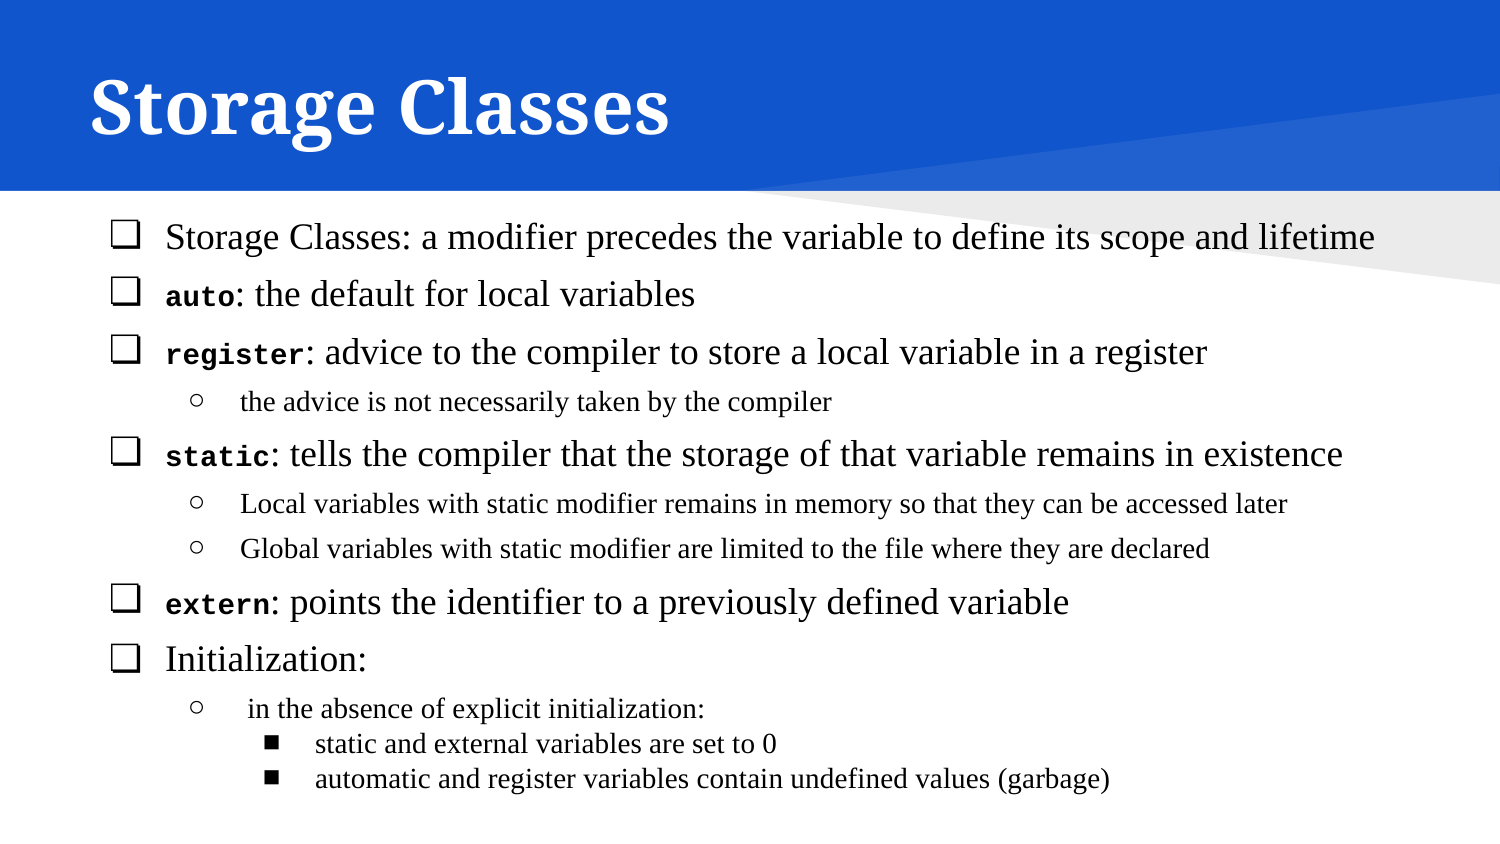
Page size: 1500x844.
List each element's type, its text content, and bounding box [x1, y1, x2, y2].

title Storage Classes [75, 33, 1425, 175]
list Storage Classes: a modifier precedes the variable to define its scope and lifetime auto: the default for local variables register: advice to the compiler to store a local variable in a register the advice is not necessarily taken by the compiler static: tells the compiler that the storage of that variable remains in existence Local variables with static modifier remains in memory so that they can be accessed later Global variables with static modifier are limited to the file where they are declared extern: points the identifier to a previously defined variable Initialization: in the absence of explicit initialization: static and external variables are set to 0 automatic and register variables contain undefined values (garbage) [75, 196, 1425, 808]
